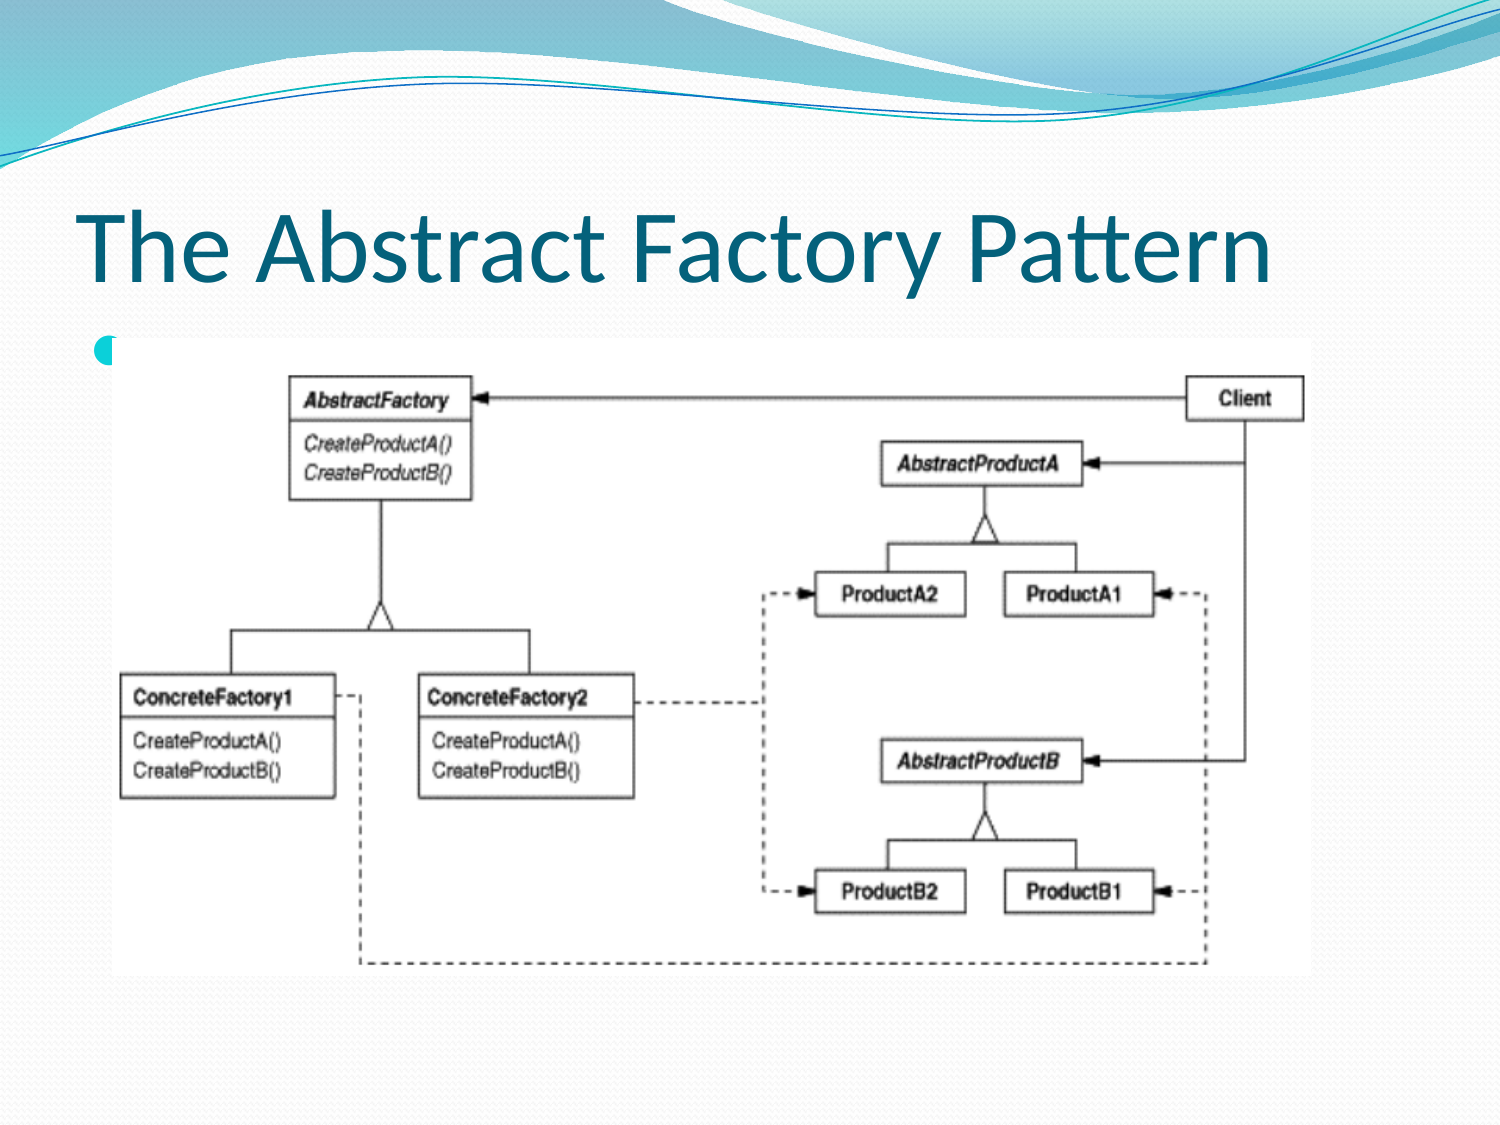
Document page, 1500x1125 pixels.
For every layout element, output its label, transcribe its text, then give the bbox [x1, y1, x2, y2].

picture [111, 337, 1311, 976]
title How Do Factories Create Products? [104, 340, 1316, 987]
list Structure [75, 317, 1425, 1038]
title The Abstract Factory Pattern [75, 115, 1425, 303]
